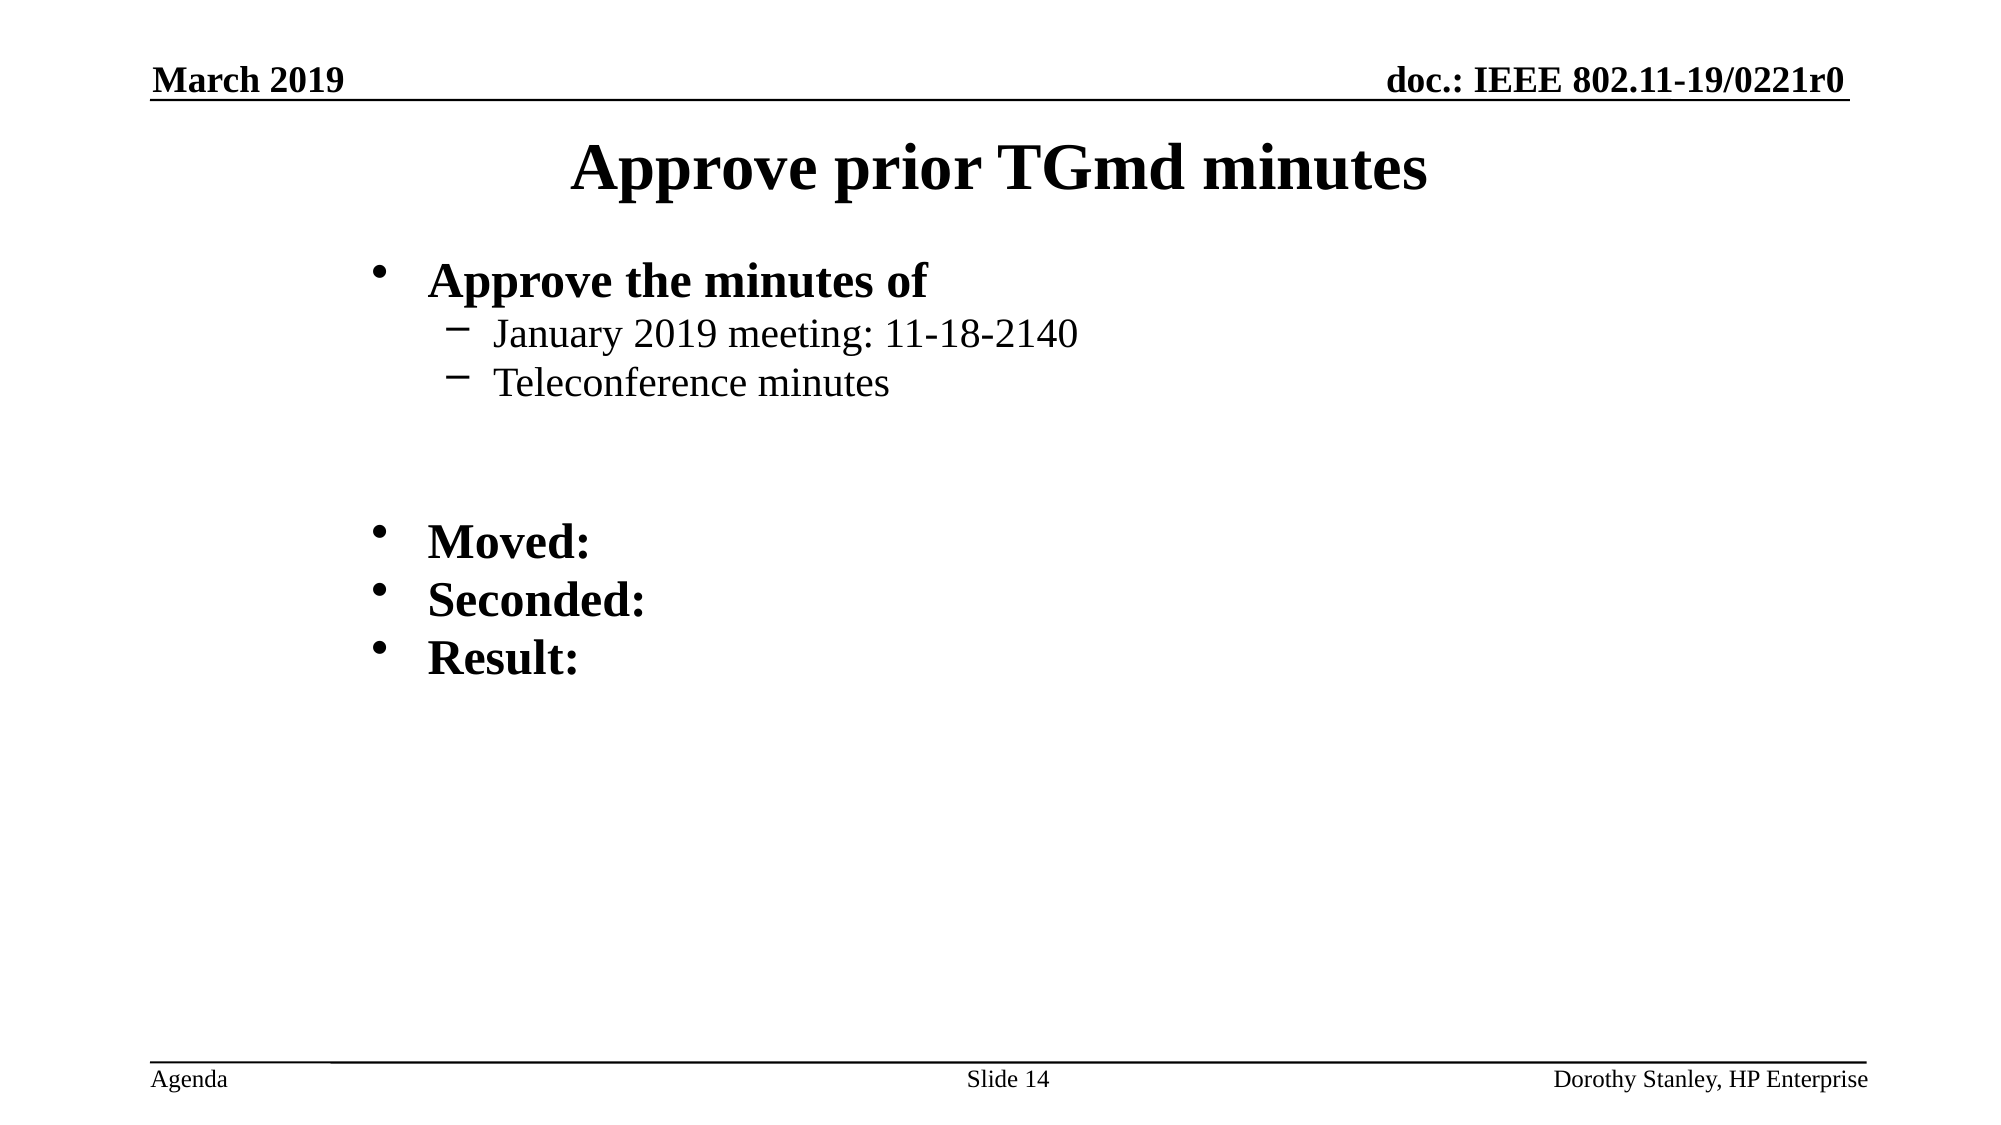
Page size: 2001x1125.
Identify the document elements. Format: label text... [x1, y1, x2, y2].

slide_number Slide 14 [966, 1062, 1051, 1093]
list Approve the minutes of January 2019 meeting: 11-18-2140 Teleconference minutes Moved: Seconded: Result: [356, 251, 1911, 1002]
title Approve prior TGmd minutes [362, 75, 1638, 250]
footer Dorothy Stanley, HP Enterprise [1549, 1062, 1869, 1093]
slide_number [152, 54, 567, 100]
